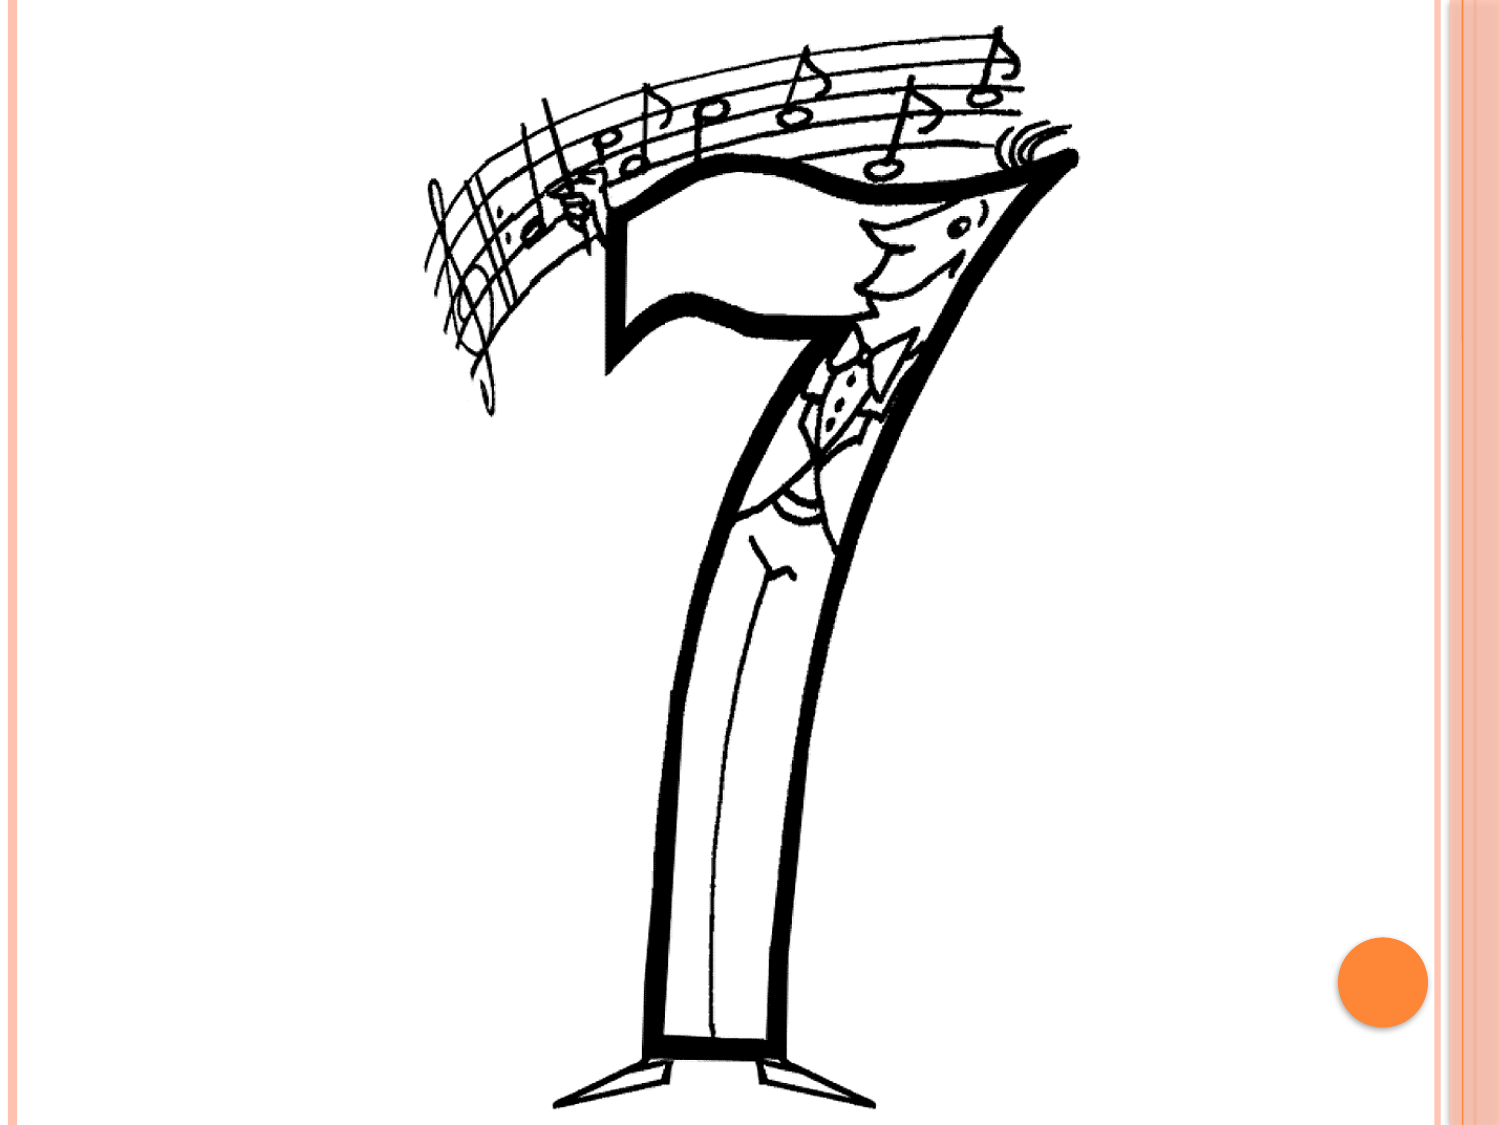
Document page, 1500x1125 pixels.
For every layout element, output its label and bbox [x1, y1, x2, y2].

picture [409, 0, 1091, 1125]
